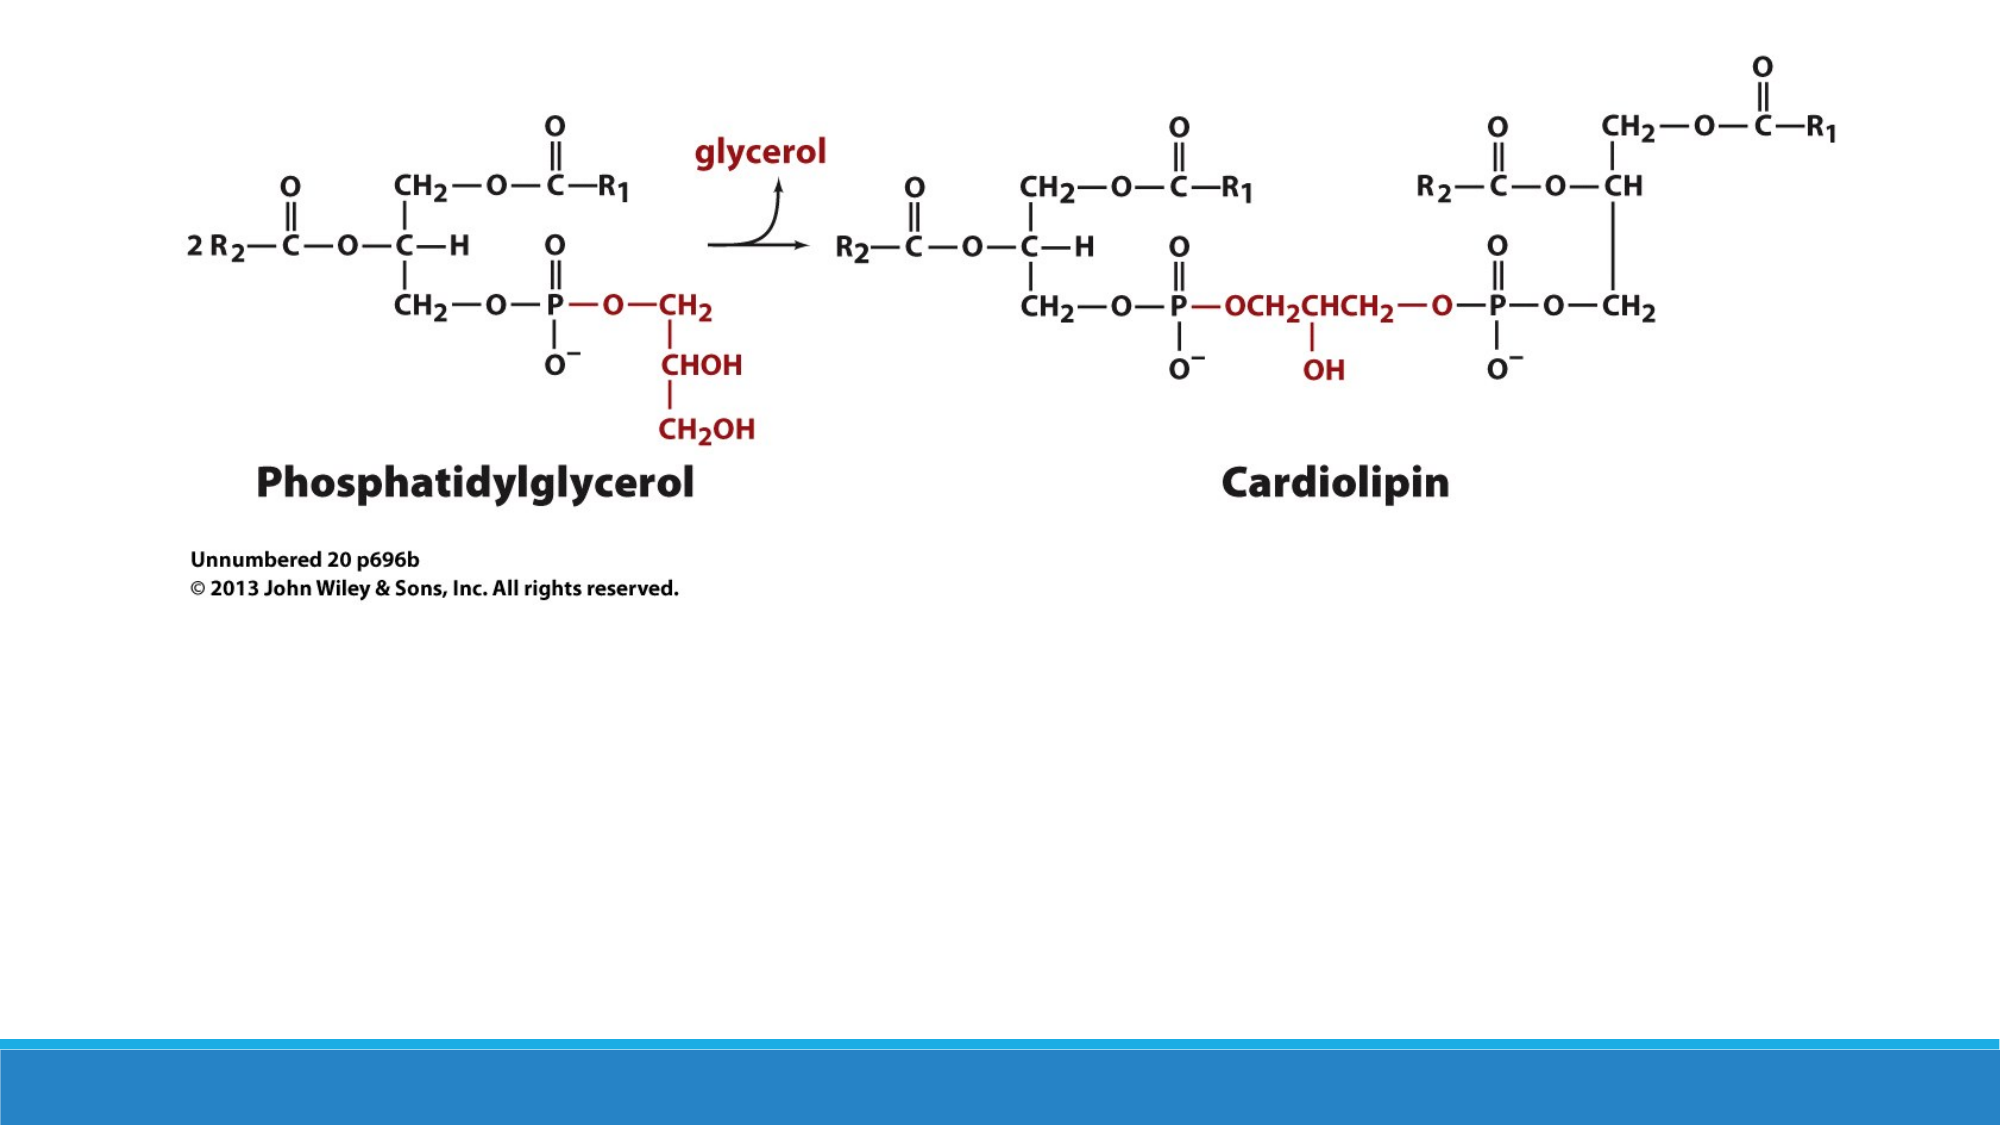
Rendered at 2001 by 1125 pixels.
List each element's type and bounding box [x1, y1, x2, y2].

picture [180, 45, 1847, 606]
